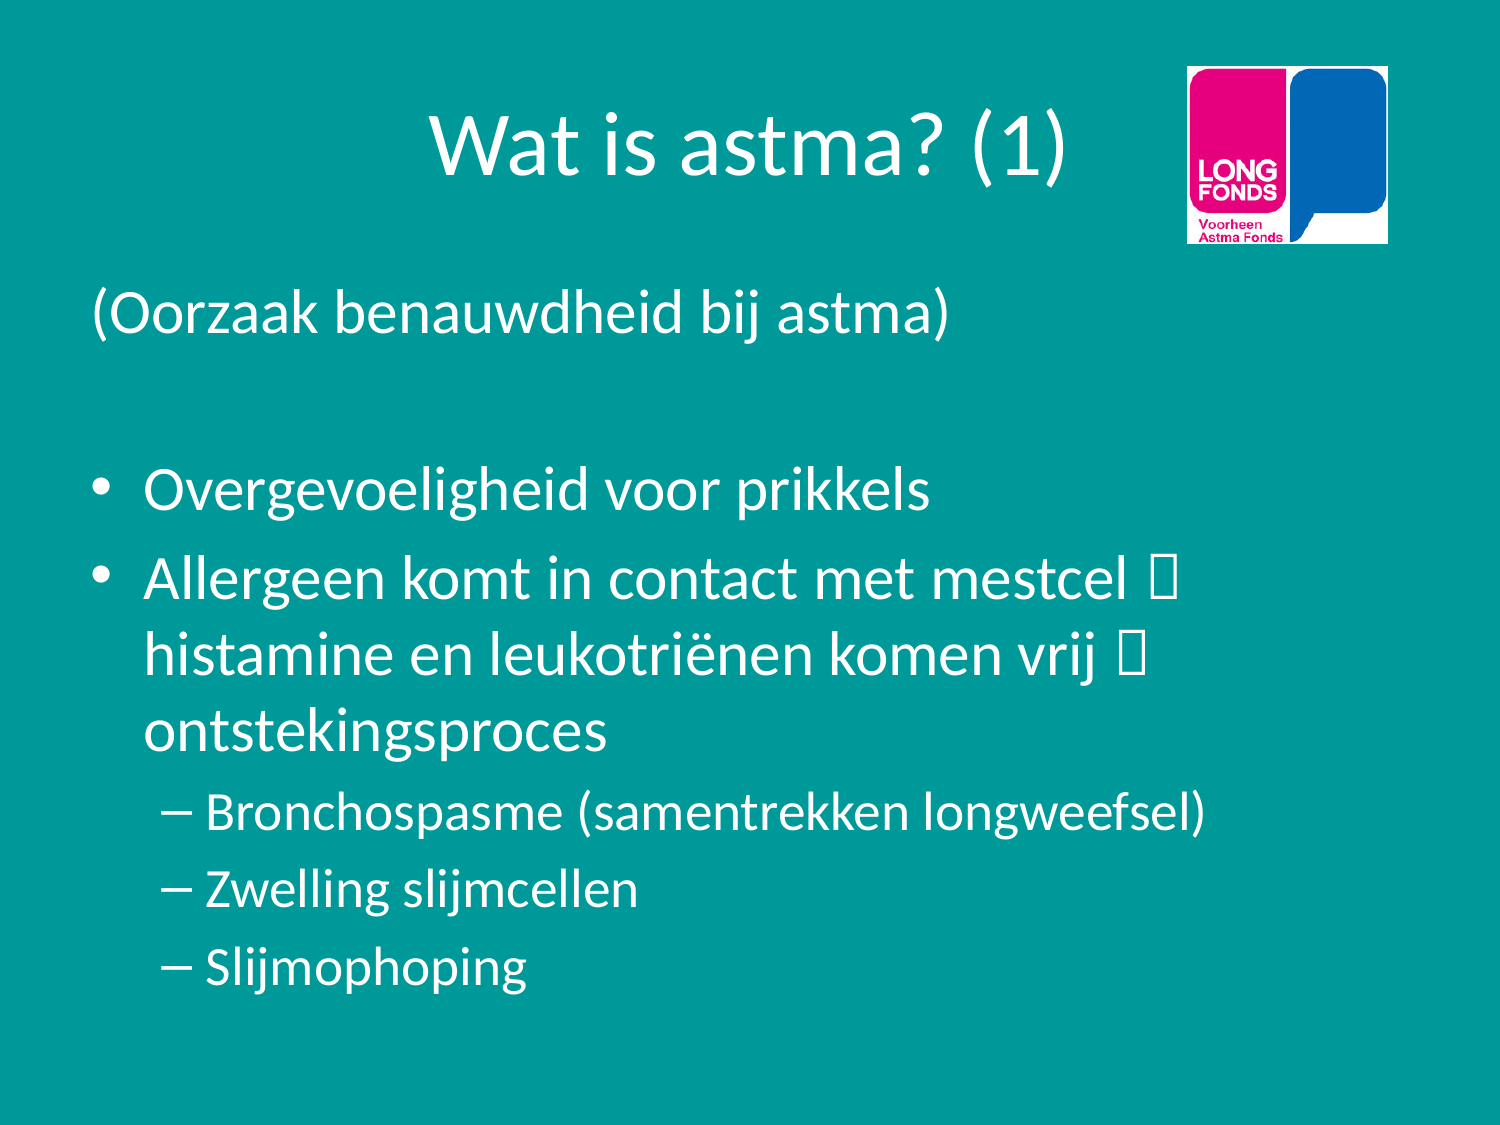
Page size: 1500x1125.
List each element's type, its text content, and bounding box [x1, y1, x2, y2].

picture [1186, 66, 1389, 244]
title Wat is astma? (1) [75, 45, 1425, 233]
list (Oorzaak benauwdheid bij astma) Overgevoeligheid voor prikkels Allergeen komt in contact met mestcel  histamine en leukotriënen komen vrij  ontstekingsproces Bronchospasme (samentrekken longweefsel) Zwelling slijmcellen Slijmophoping [75, 262, 1425, 1005]
